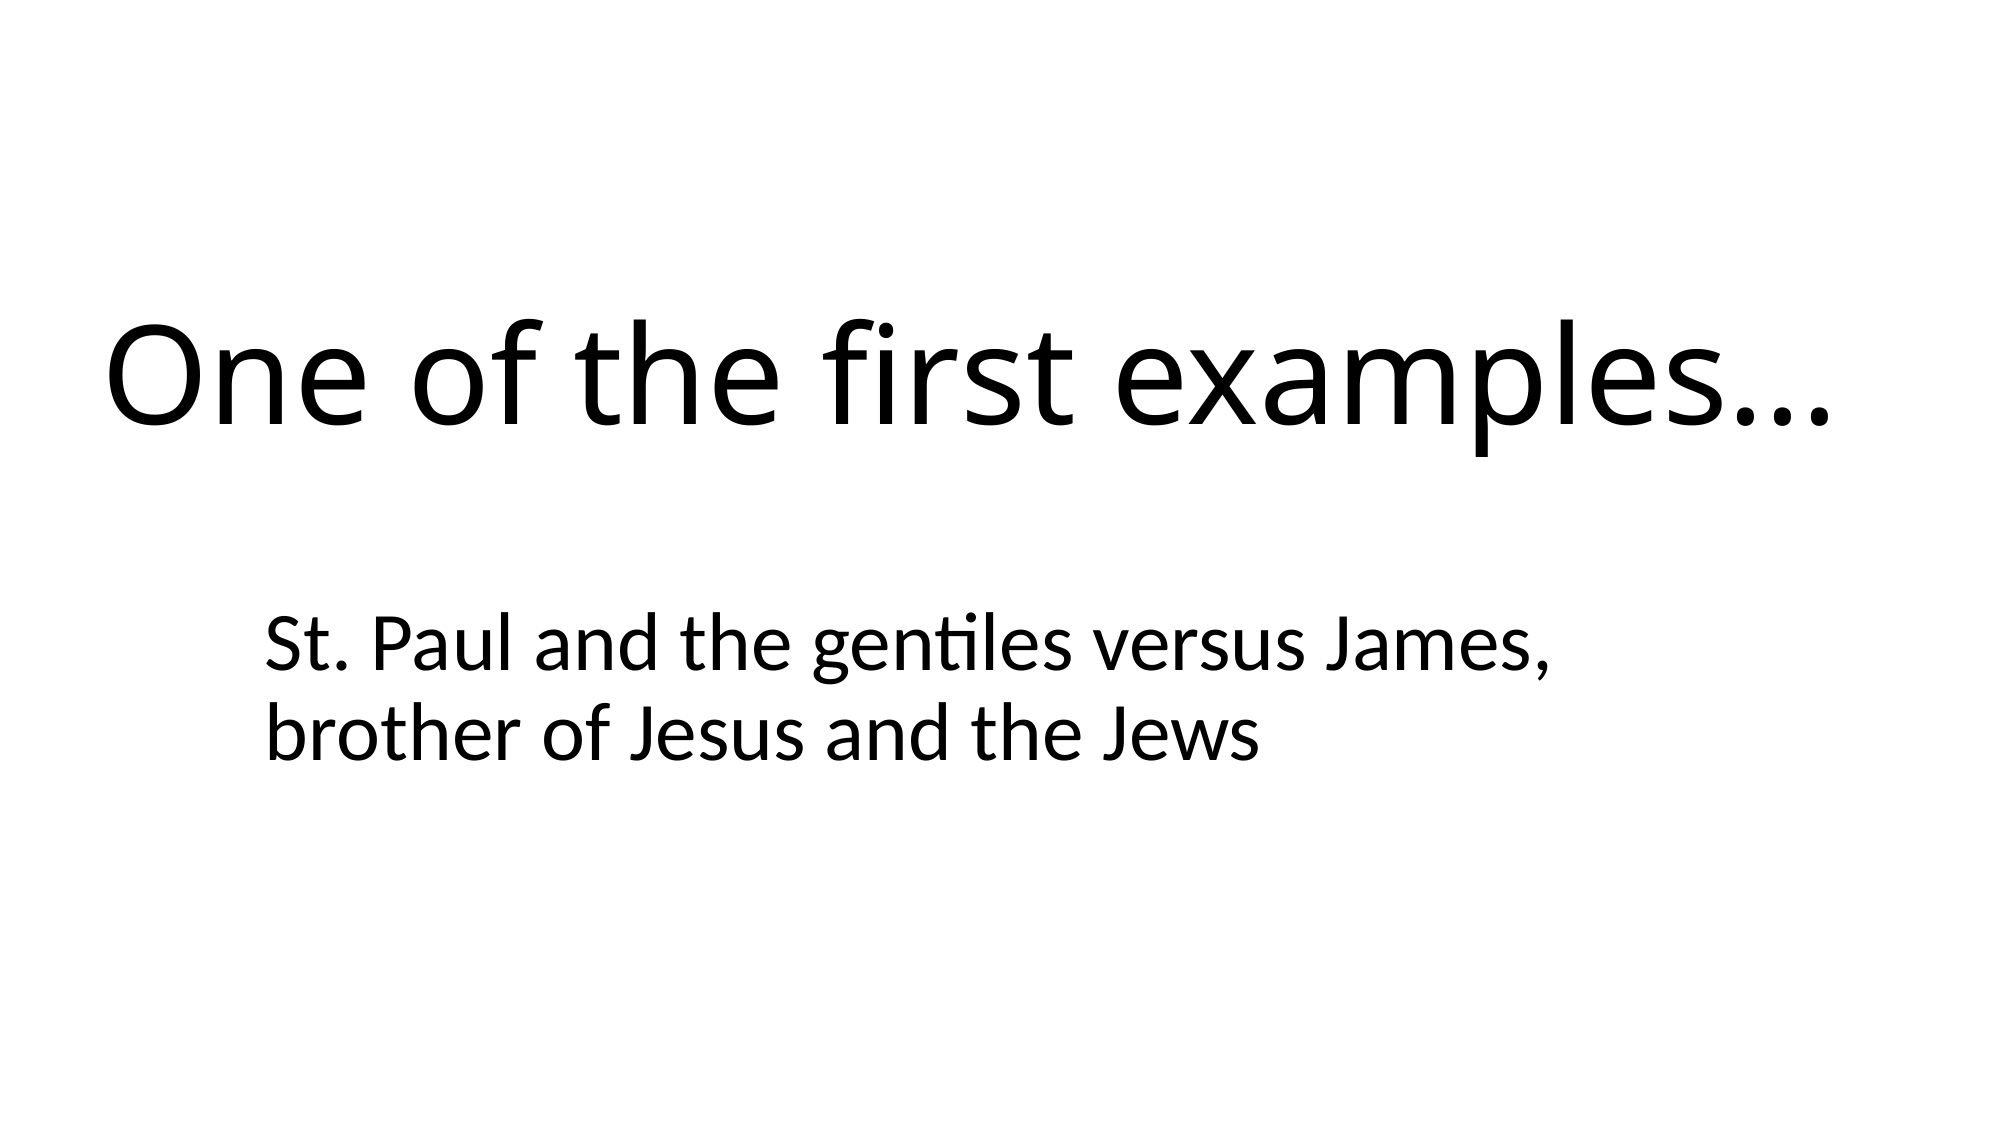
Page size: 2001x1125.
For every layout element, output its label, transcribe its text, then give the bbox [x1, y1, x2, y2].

subtitle St. Paul and the gentiles versus James, brother of Jesus and the Jews [249, 590, 1750, 863]
title One of the first examples... [86, 184, 1908, 576]
